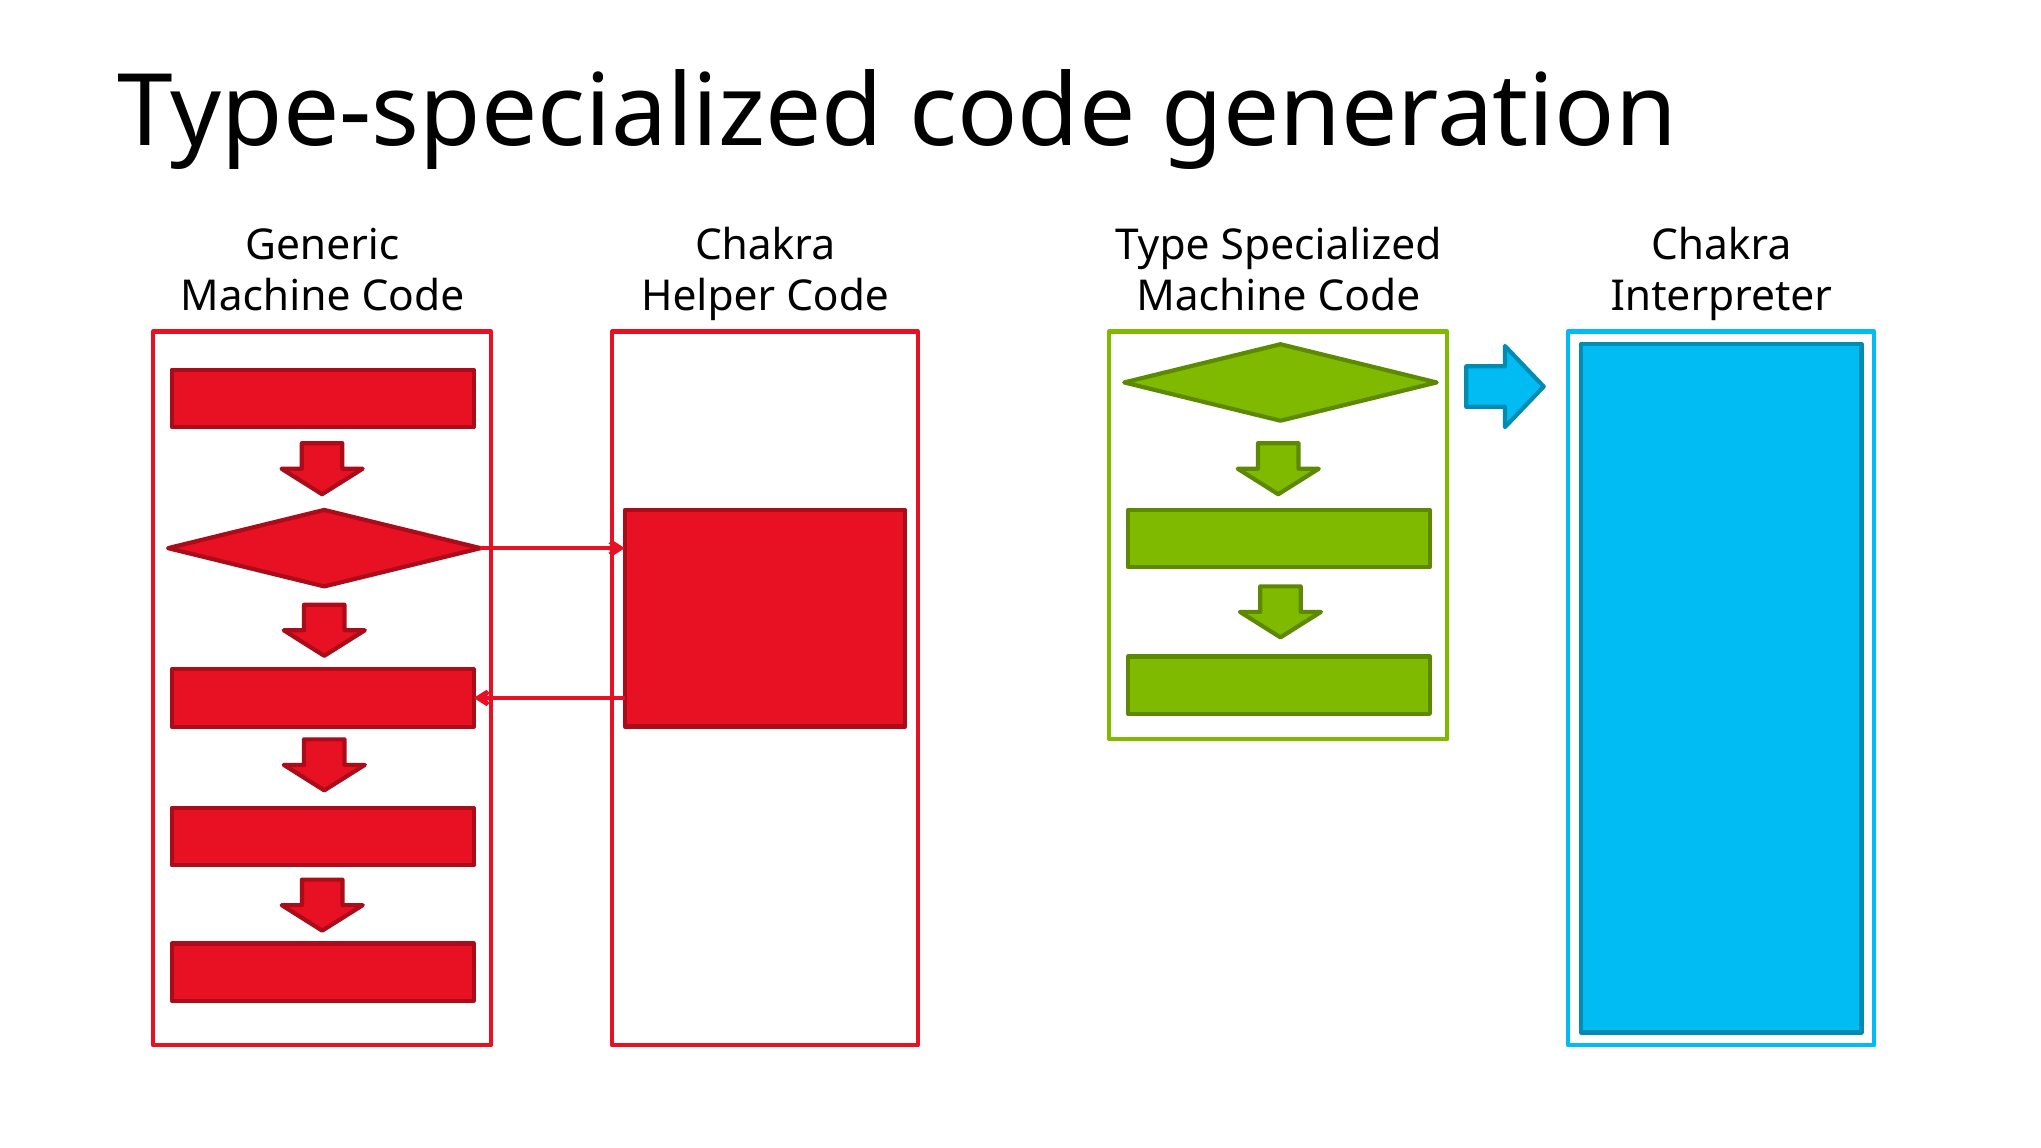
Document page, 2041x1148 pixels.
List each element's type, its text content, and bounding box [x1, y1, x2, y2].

title Type-specialized code generation [87, 38, 1953, 164]
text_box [1465, 216, 1875, 1046]
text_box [152, 216, 919, 1046]
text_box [1109, 222, 1448, 740]
